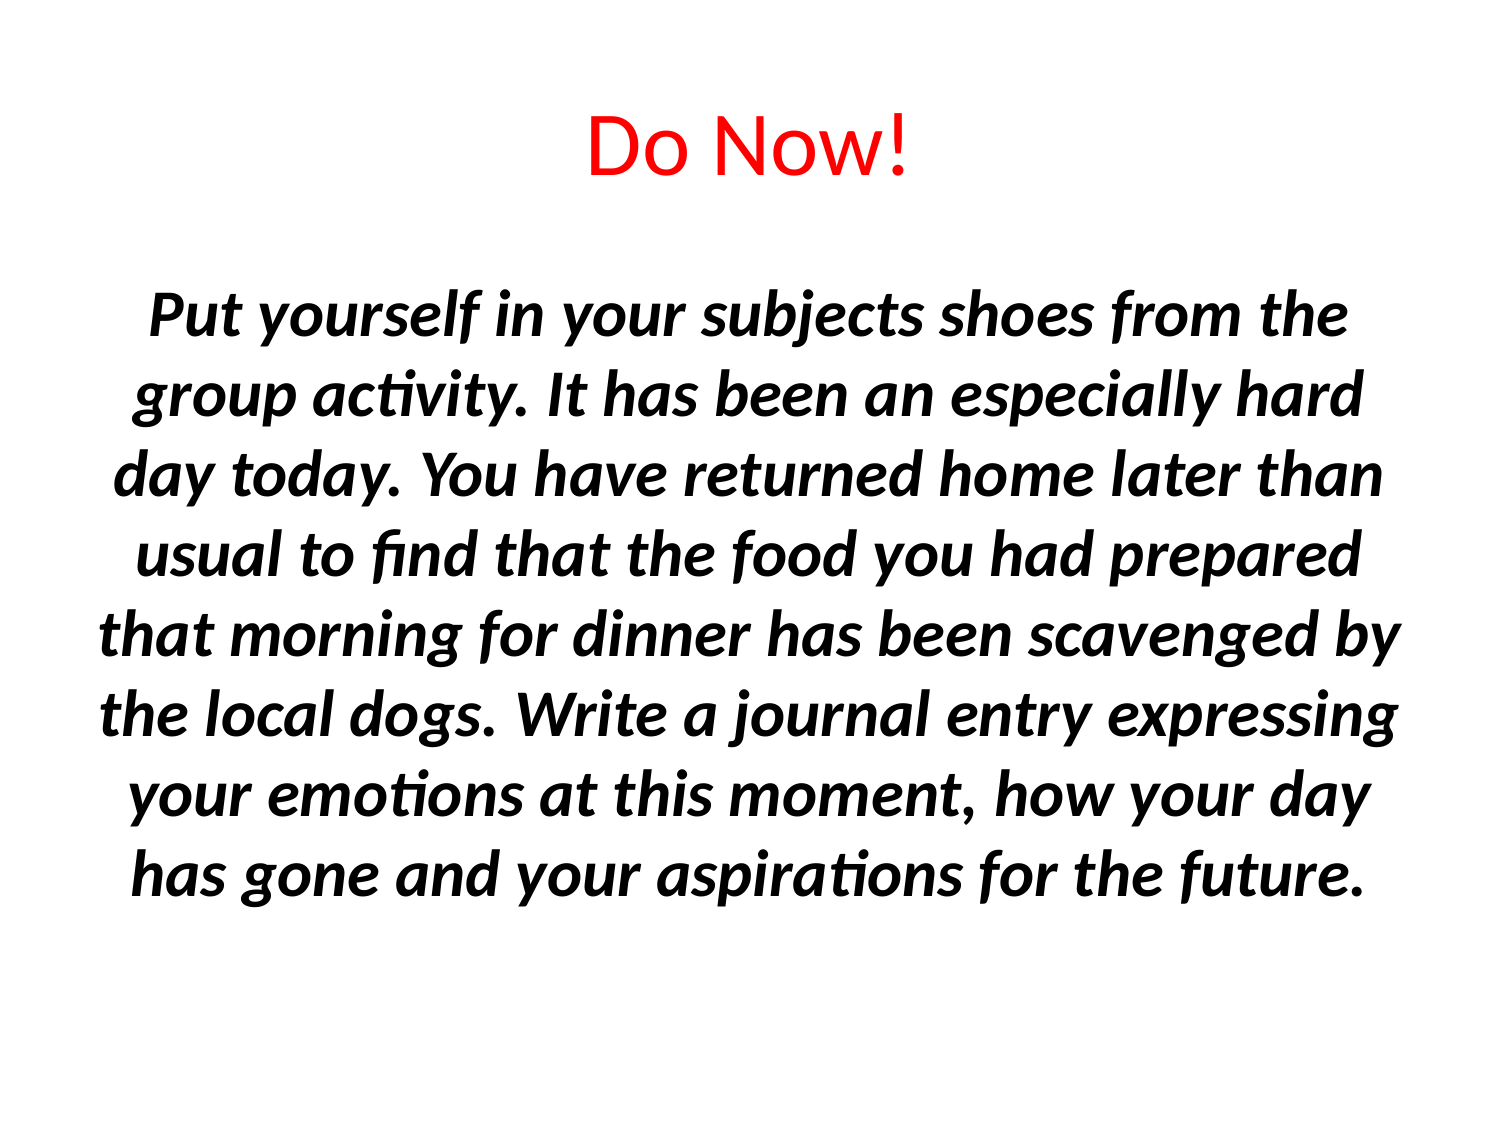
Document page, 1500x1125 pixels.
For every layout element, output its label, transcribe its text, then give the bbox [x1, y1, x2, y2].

title Do Now! [75, 45, 1425, 233]
list Put yourself in your subjects shoes from the group activity. It has been an especially hard day today. You have returned home later than usual to find that the food you had prepared that morning for dinner has been scavenged by the local dogs. Write a journal entry expressing your emotions at this moment, how your day has gone and your aspirations for the future. [75, 262, 1425, 1005]
